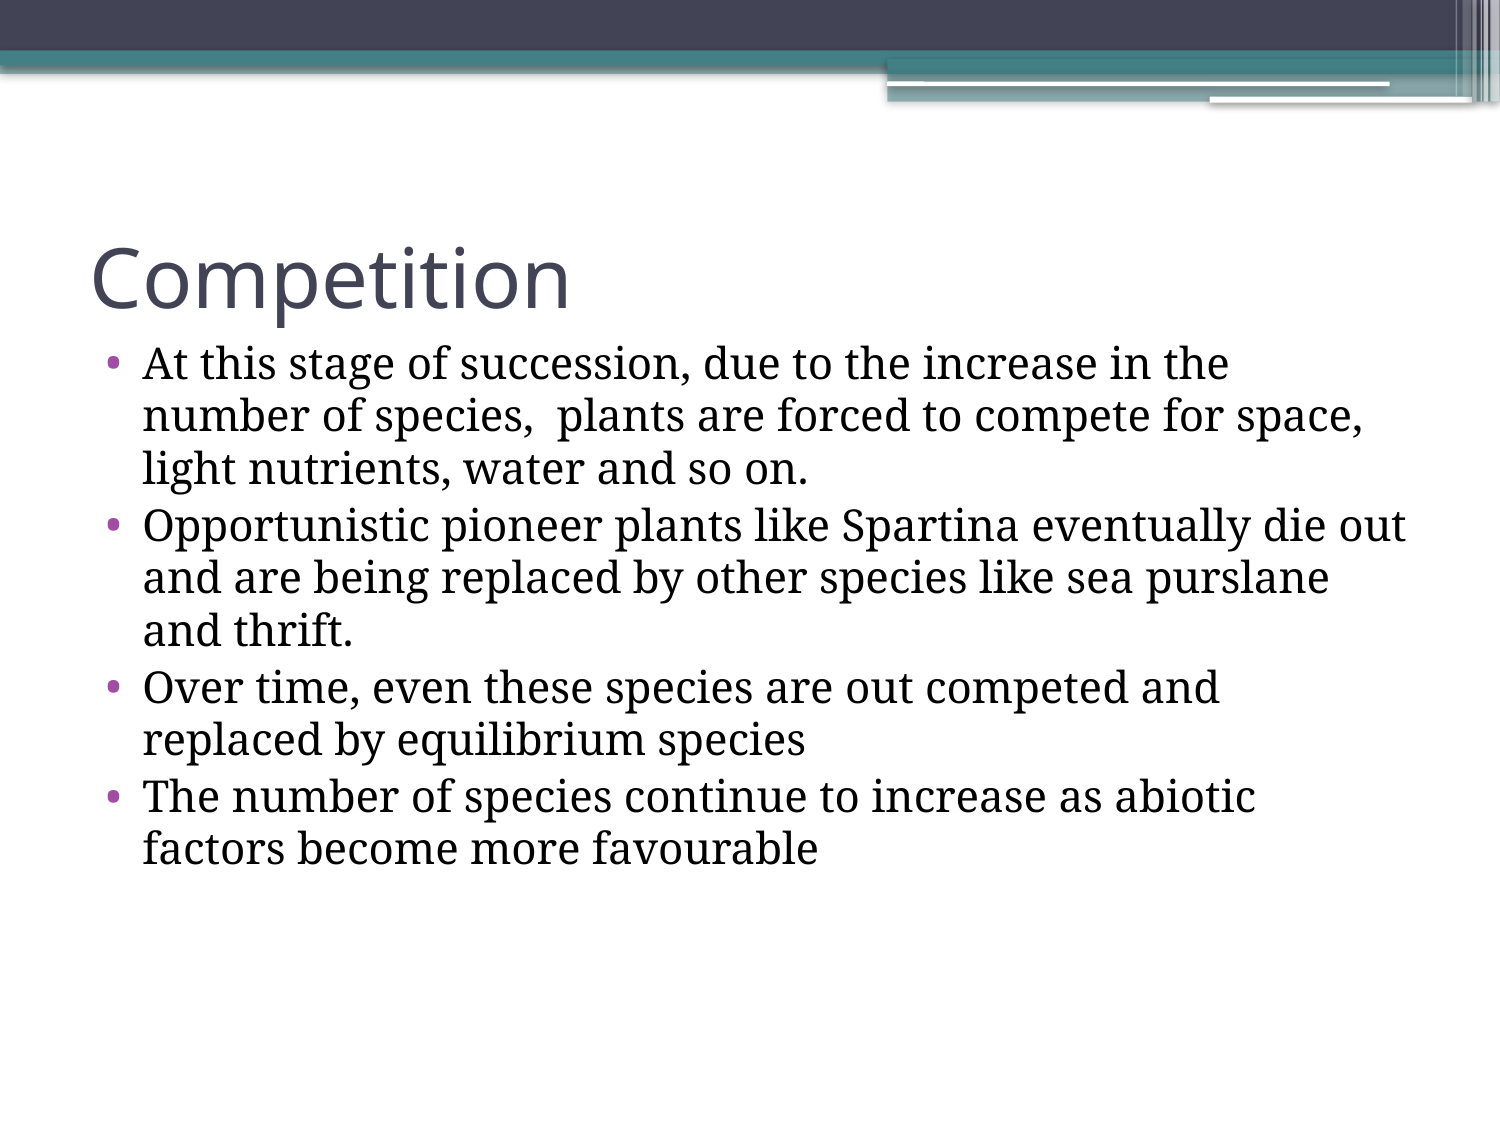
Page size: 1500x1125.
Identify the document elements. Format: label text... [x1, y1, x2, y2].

title Competition [75, 187, 1425, 328]
list At this stage of succession, due to the increase in the number of species, plants are forced to compete for space, light nutrients, water and so on. Opportunistic pioneer plants like Spartina eventually die out and are being replaced by other species like sea purslane and thrift. Over time, even these species are out competed and replaced by equilibrium species The number of species continue to increase as abiotic factors become more favourable [75, 328, 1425, 1079]
